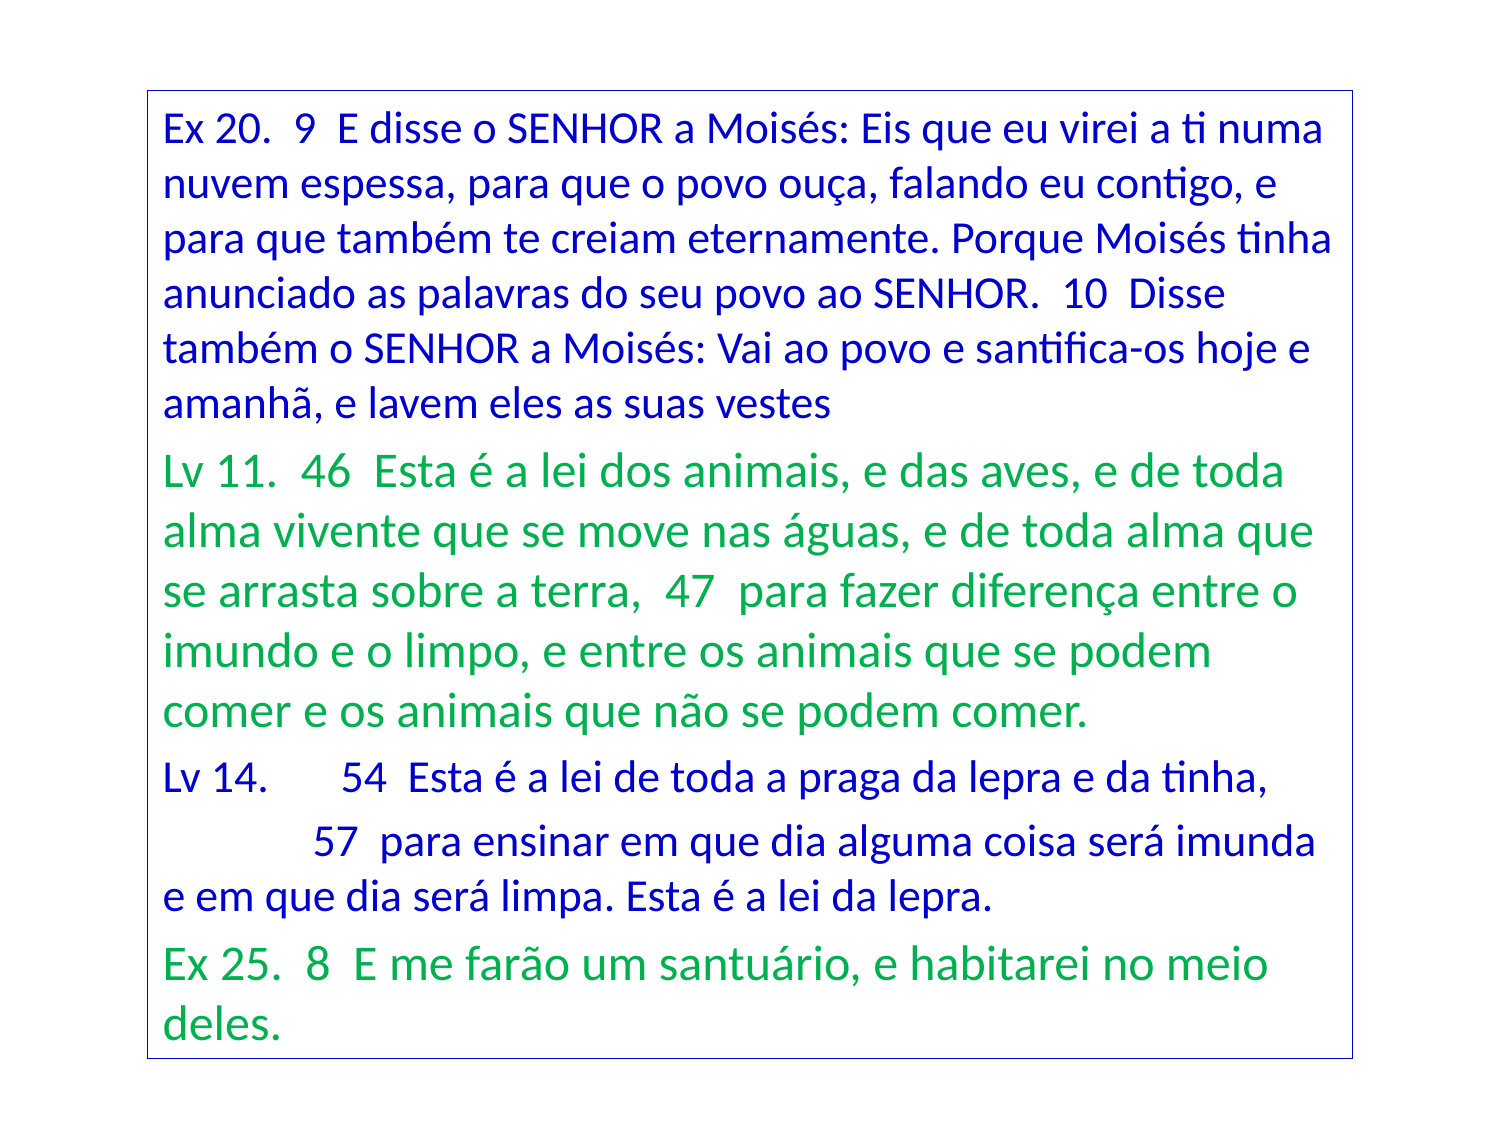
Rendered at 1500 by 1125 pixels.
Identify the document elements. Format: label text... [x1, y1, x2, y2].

list Ex 20. 9 E disse o SENHOR a Moisés: Eis que eu virei a ti numa nuvem espessa, para que o povo ouça, falando eu contigo, e para que também te creiam eternamente. Porque Moisés tinha anunciado as palavras do seu povo ao SENHOR. 10 Disse também o SENHOR a Moisés: Vai ao povo e santifica-os hoje e amanhã, e lavem eles as suas vestes Lv 11. 46 Esta é a lei dos animais, e das aves, e de toda alma vivente que se move nas águas, e de toda alma que se arrasta sobre a terra, 47 para fazer diferença entre o imundo e o limpo, e entre os animais que se podem comer e os animais que não se podem comer. Lv 14. 54 Esta é a lei de toda a praga da lepra e da tinha, 57 para ensinar em que dia alguma coisa será imunda e em que dia será limpa. Esta é a lei da lepra. Ex 25. 8 E me farão um santuário, e habitarei no meio deles. [147, 90, 1353, 1059]
